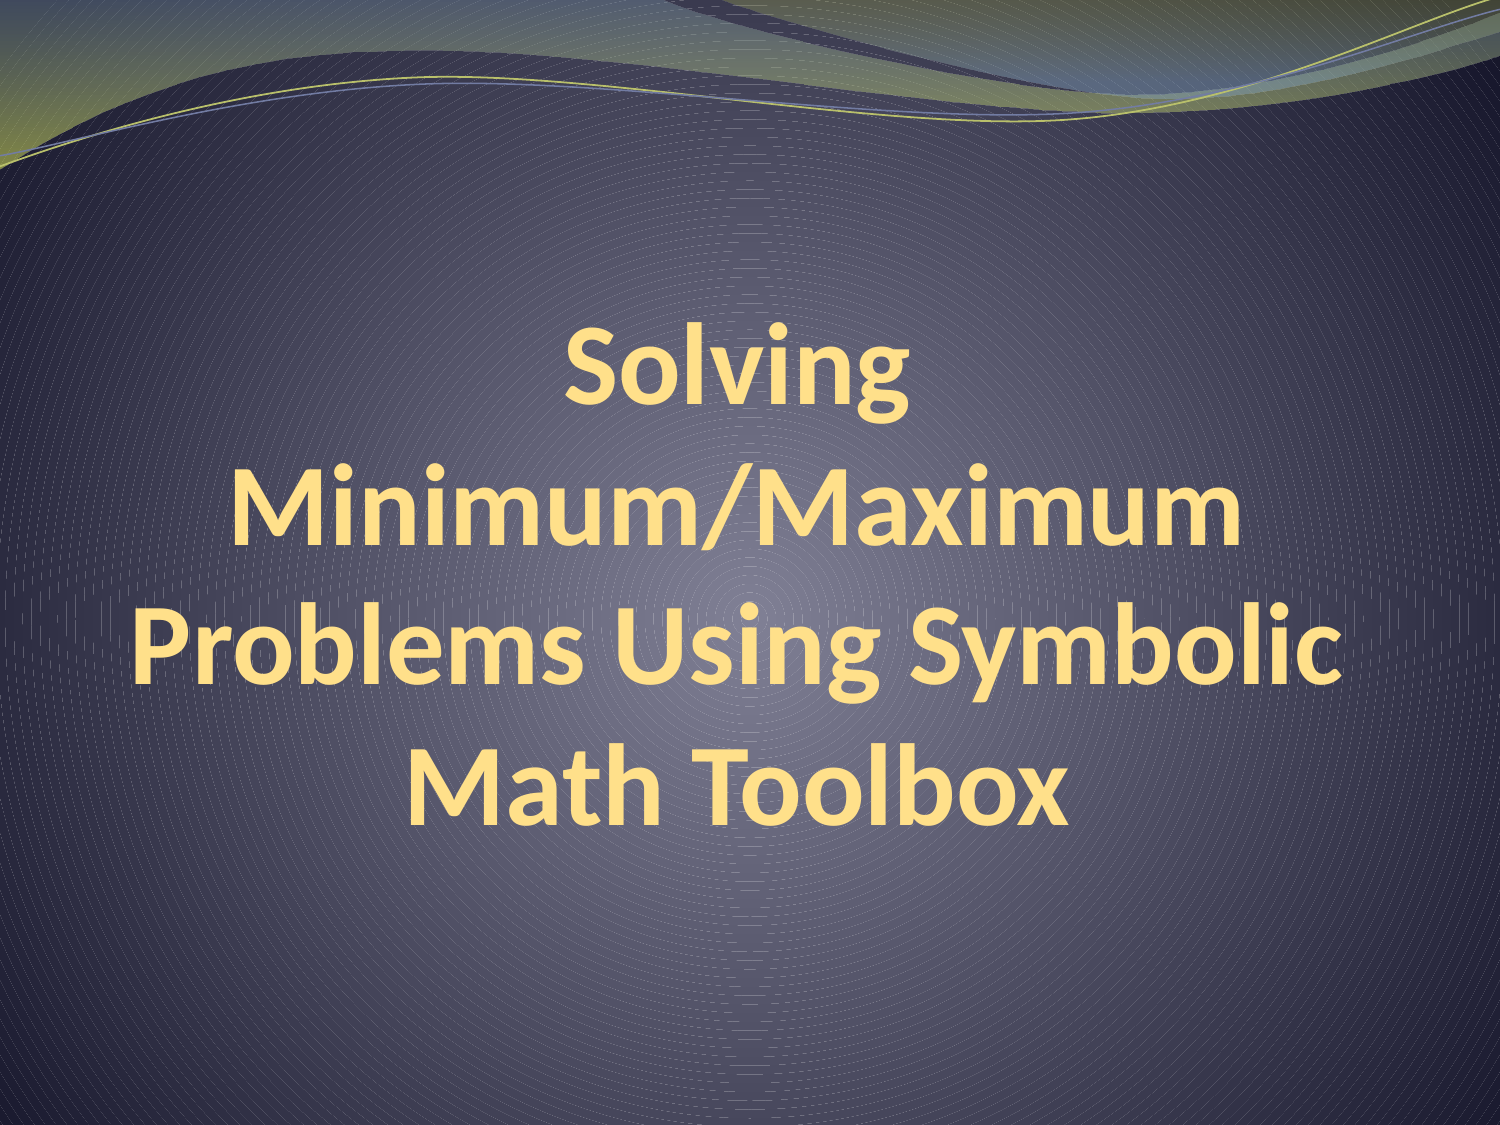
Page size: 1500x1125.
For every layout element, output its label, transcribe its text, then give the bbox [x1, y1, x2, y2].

title Solving Minimum/Maximum Problems Using Symbolic Math Toolbox [99, 624, 1375, 849]
